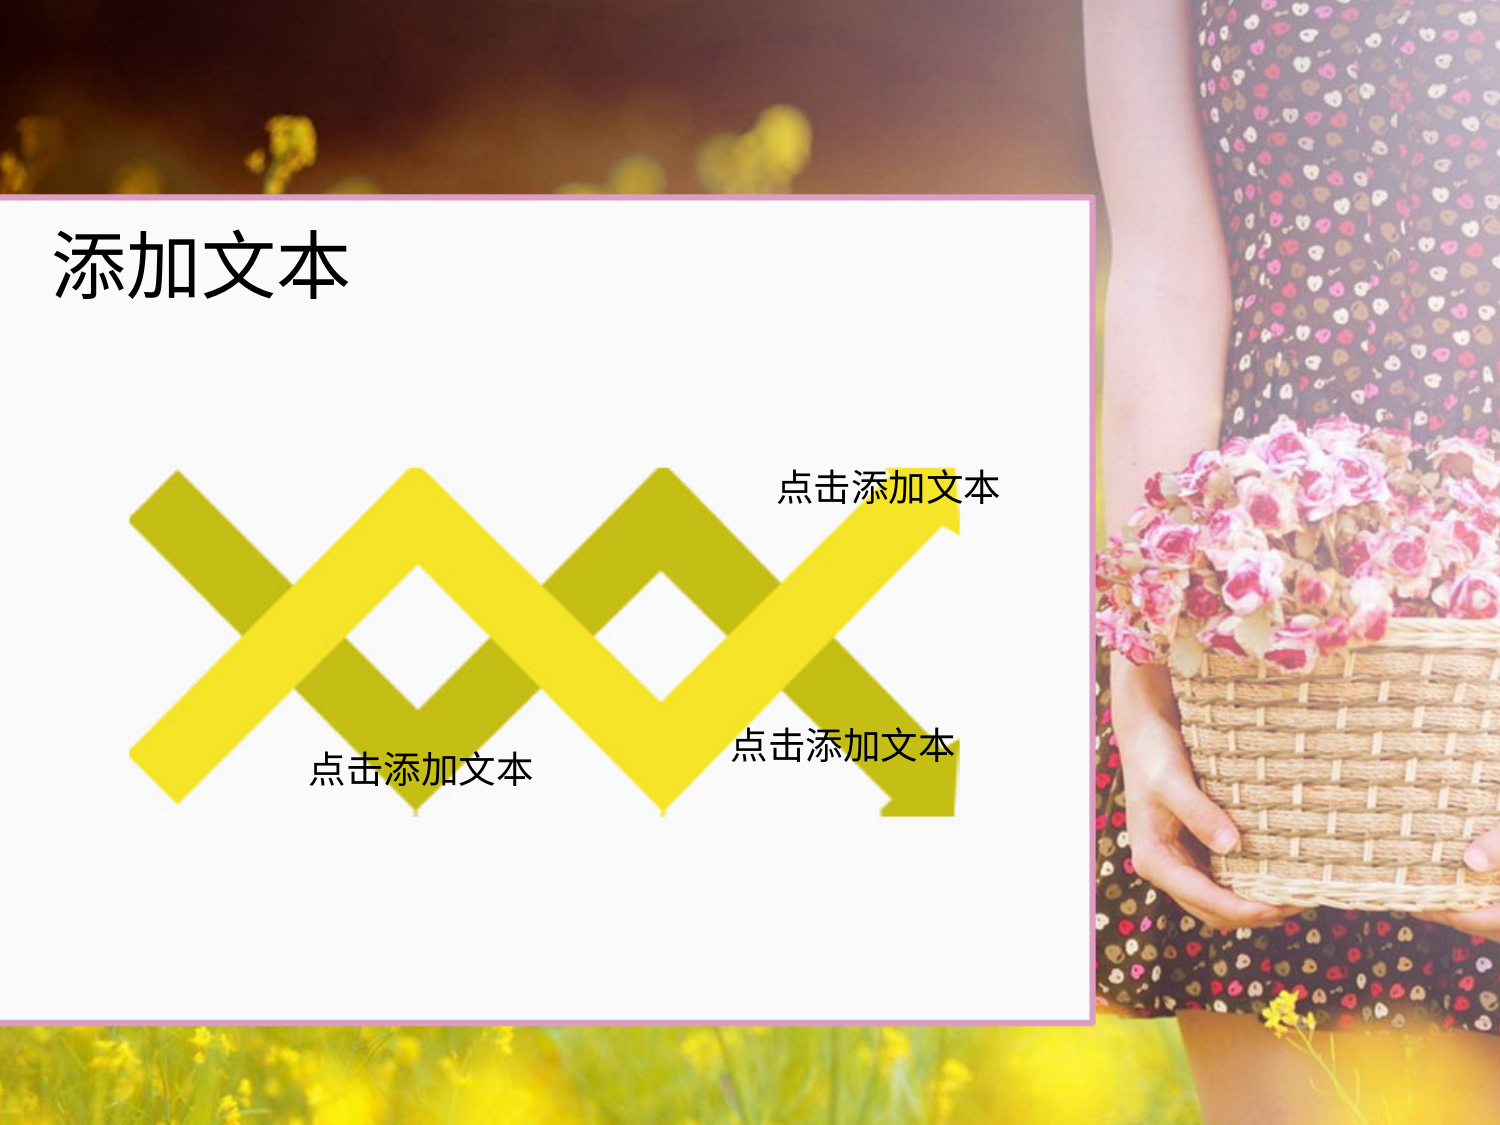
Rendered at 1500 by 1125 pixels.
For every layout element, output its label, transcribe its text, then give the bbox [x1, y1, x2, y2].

picture [0, 0, 1500, 1125]
text_box 点击添加文本 [294, 738, 549, 798]
text_box 添加文本 [36, 210, 367, 316]
text_box 点击添加文本 [716, 714, 971, 775]
text_box 点击添加文本 [761, 456, 1055, 517]
